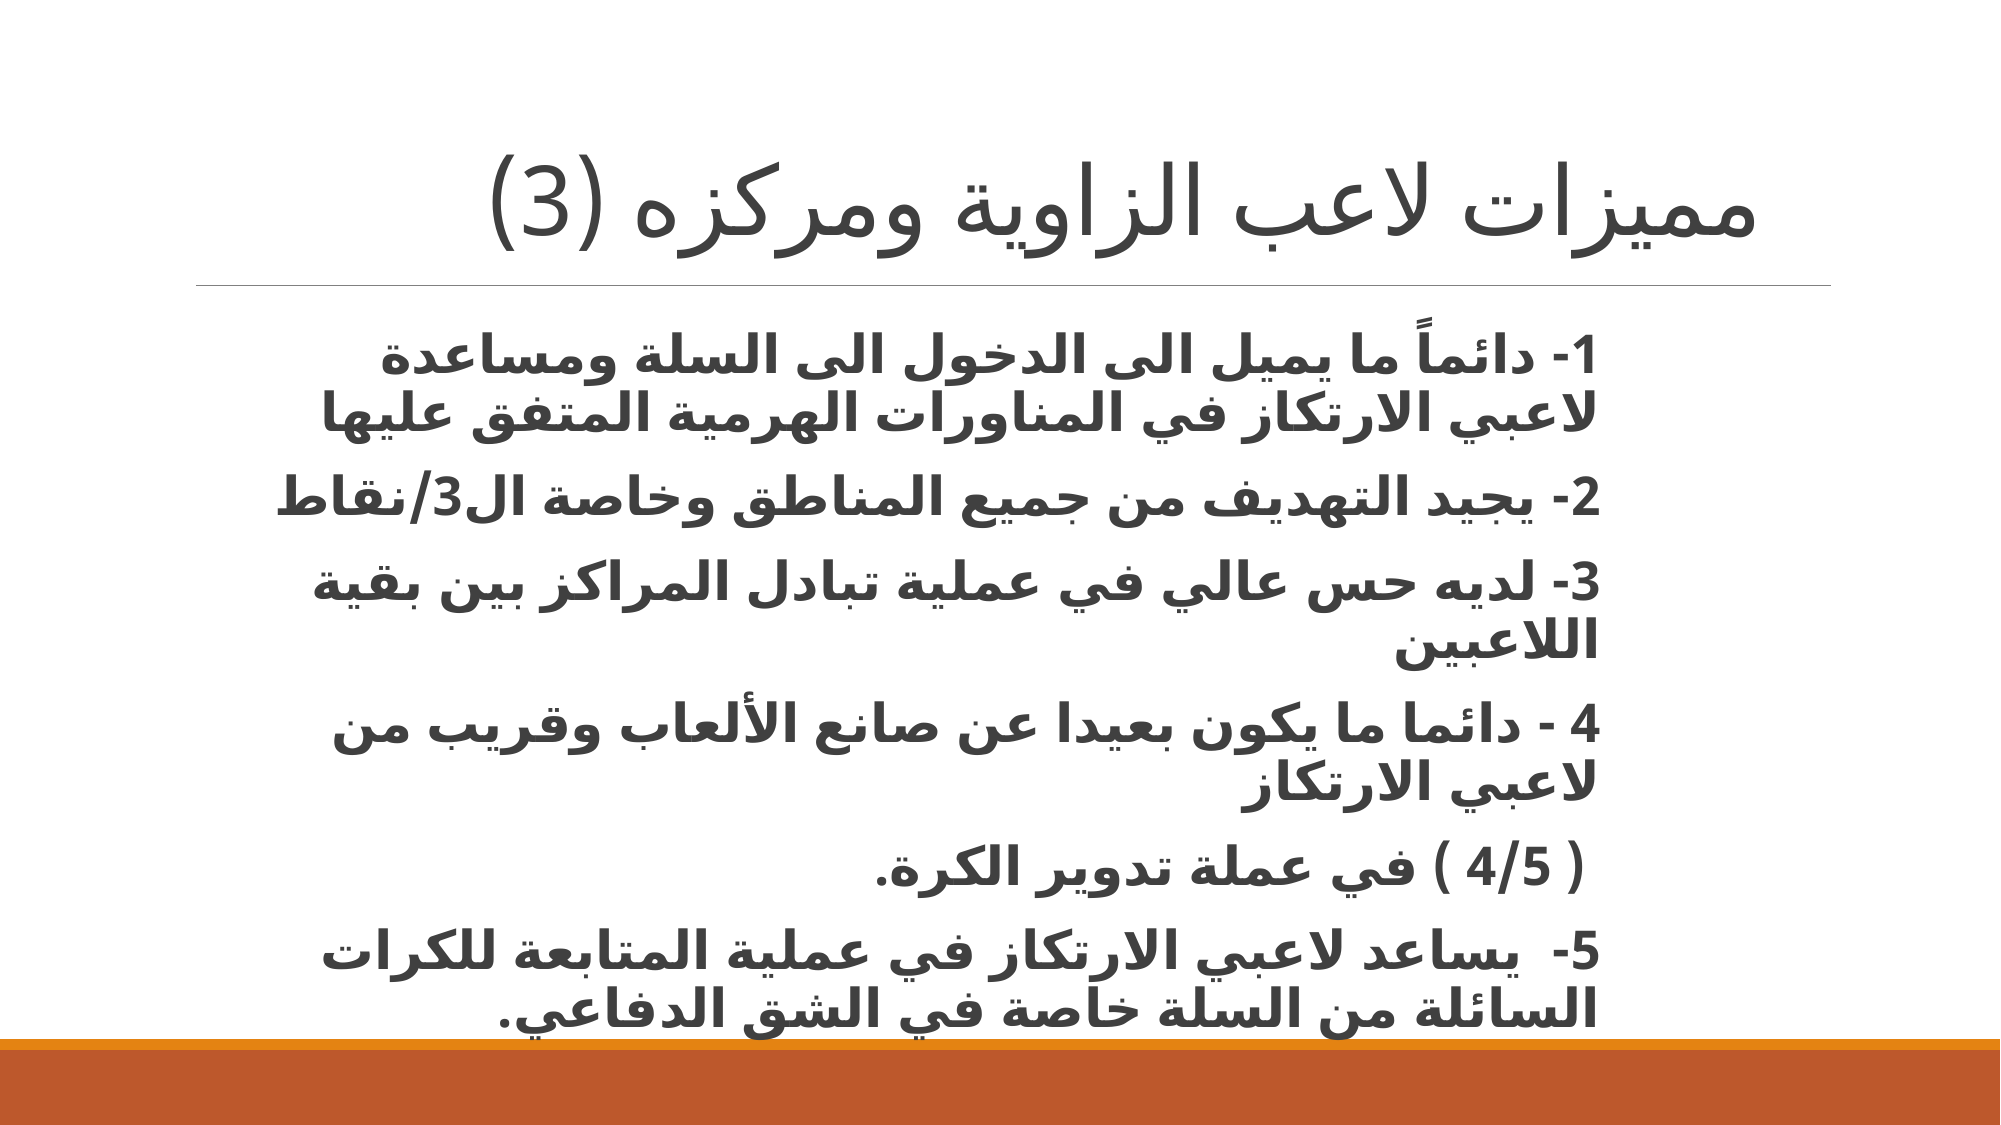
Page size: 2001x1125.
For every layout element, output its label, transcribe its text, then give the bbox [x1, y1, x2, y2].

title مميزات لاعب الزاوية ومركزه (3) [471, 75, 1822, 263]
list 1- دائماً ما يميل الى الدخول الى السلة ومساعدة لاعبي الارتكاز في المناورات الهرمية المتفق عليها 2- يجيد التهديف من جميع المناطق وخاصة ال3/نقاط 3- لديه حس عالي في عملية تبادل المراكز بين بقية اللاعبين 4 - دائما ما يكون بعيدا عن صانع الألعاب وقريب من لاعبي الارتكاز ( 4/5 ) في عملة تدوير الكرة. 5- يساعد لاعبي الارتكاز في عملية المتابعة للكرات السائلة من السلة خاصة في الشق الدفاعي. [264, 319, 1615, 1063]
